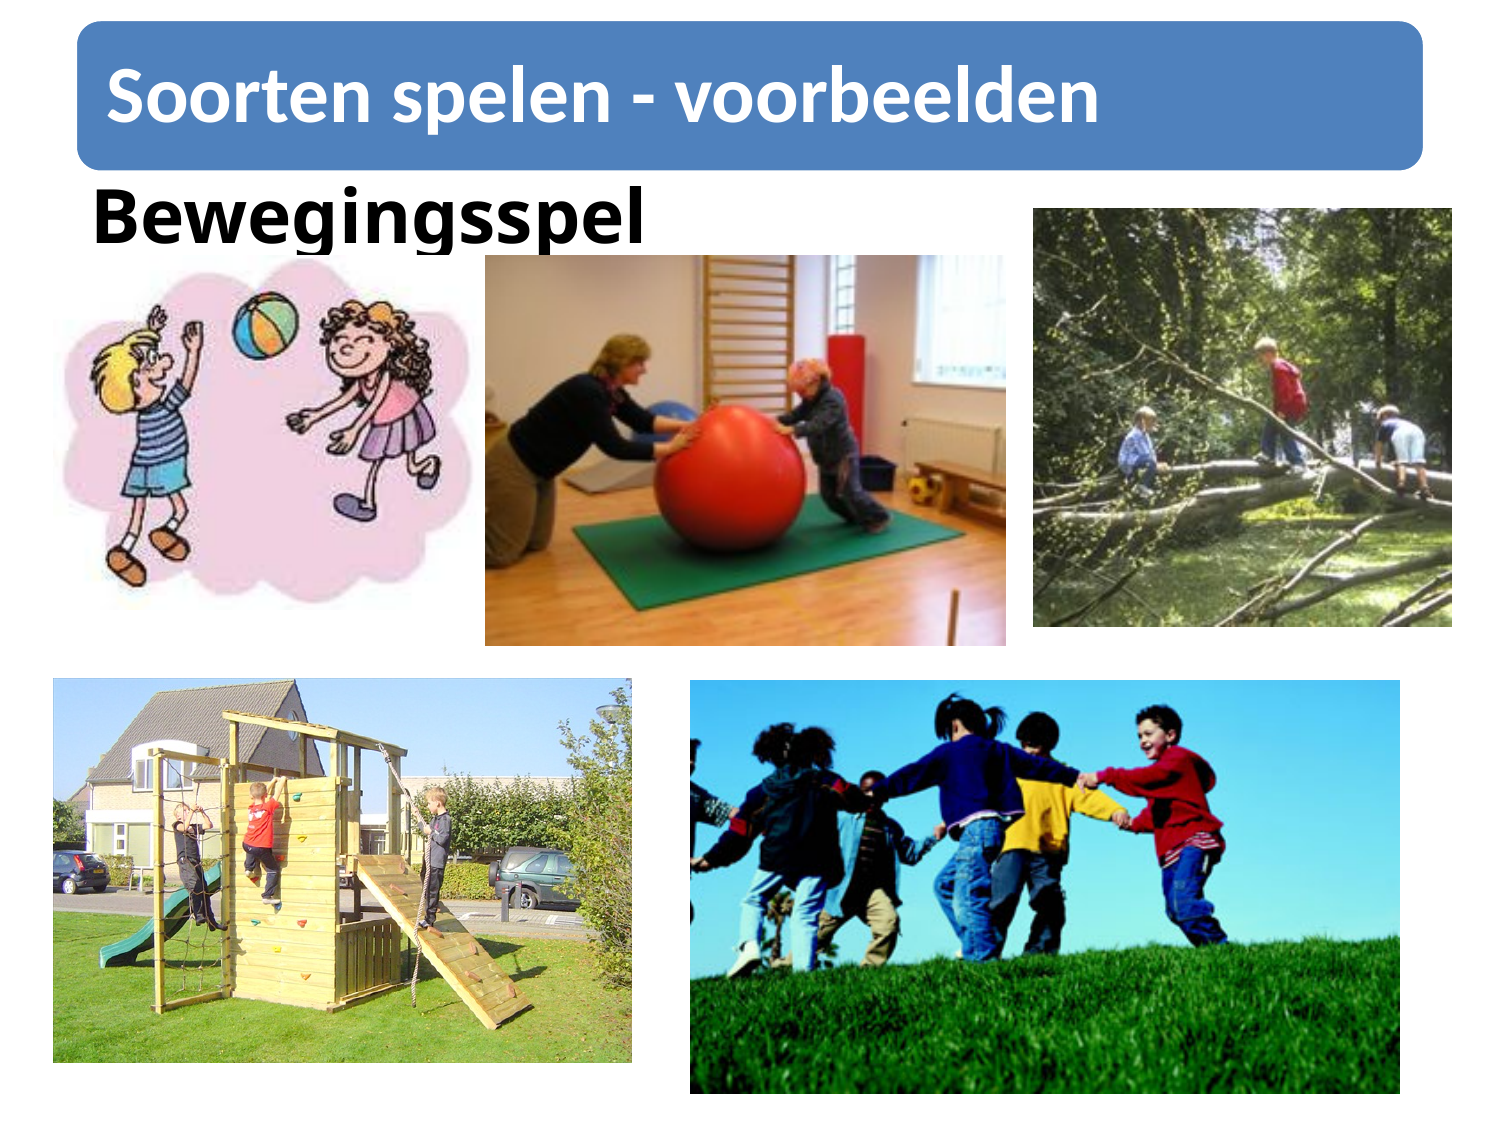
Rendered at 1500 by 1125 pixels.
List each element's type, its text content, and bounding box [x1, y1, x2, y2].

picture [52, 255, 1006, 646]
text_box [74, 18, 1426, 173]
picture [1033, 207, 1453, 627]
picture [52, 677, 633, 1064]
picture [690, 680, 1400, 1094]
list Bewegingsspel [75, 179, 1425, 1005]
